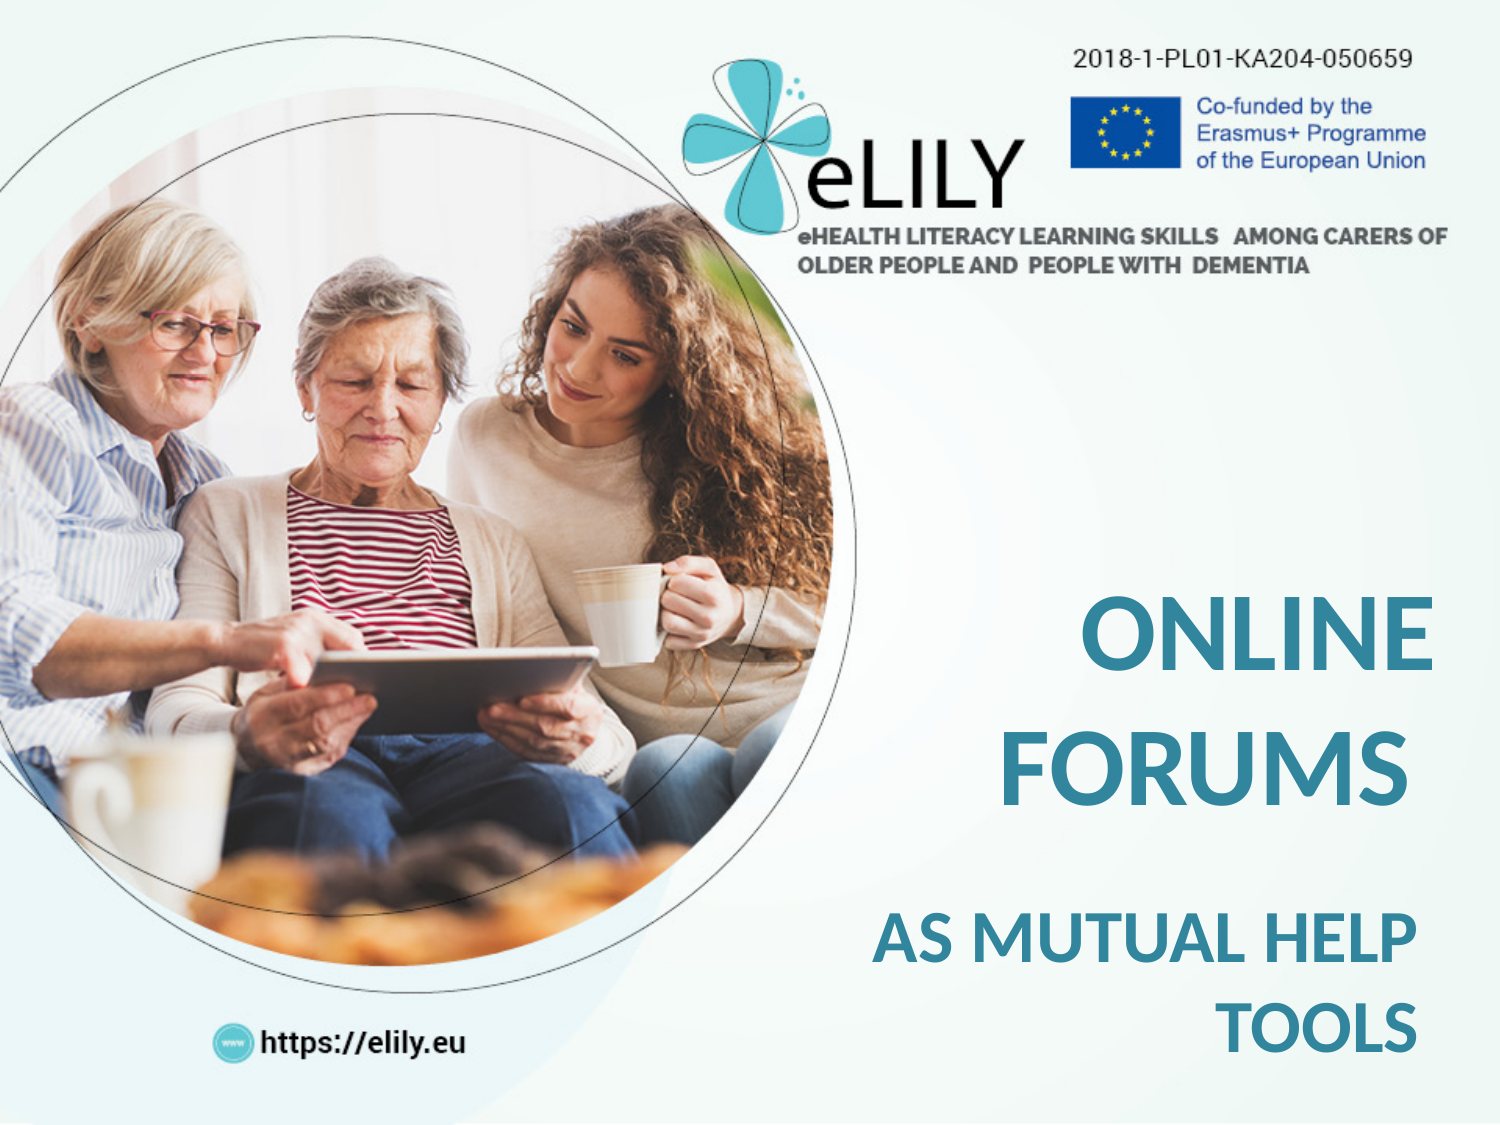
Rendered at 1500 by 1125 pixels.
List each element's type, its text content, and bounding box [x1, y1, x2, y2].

picture [0, 0, 1500, 1125]
text_box Online forums as mutual help tools [718, 550, 1452, 1076]
